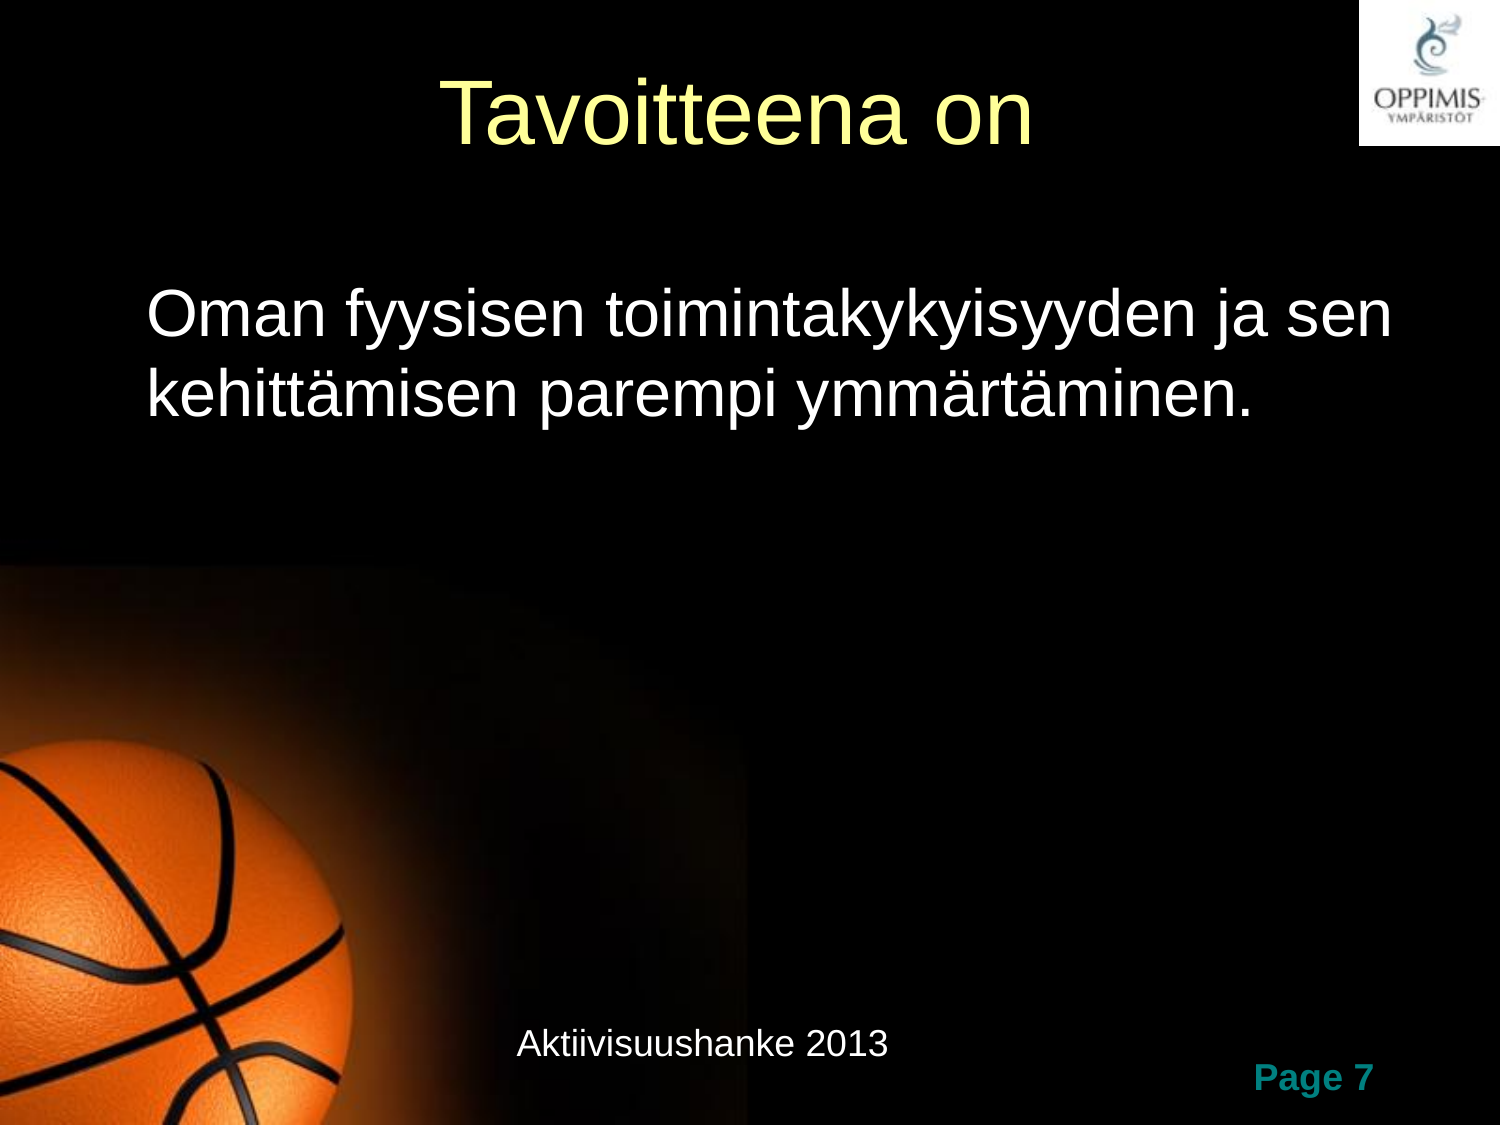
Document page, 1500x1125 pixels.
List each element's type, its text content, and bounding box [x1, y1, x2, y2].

list Oman fyysisen toimintakykyisyyden ja sen kehittämisen parempi ymmärtäminen. [75, 262, 1425, 1005]
title Tavoitteena on [75, 45, 1425, 233]
footer Aktiivisuushanke 2013 [501, 1011, 977, 1090]
picture [0, 0, 1500, 1125]
